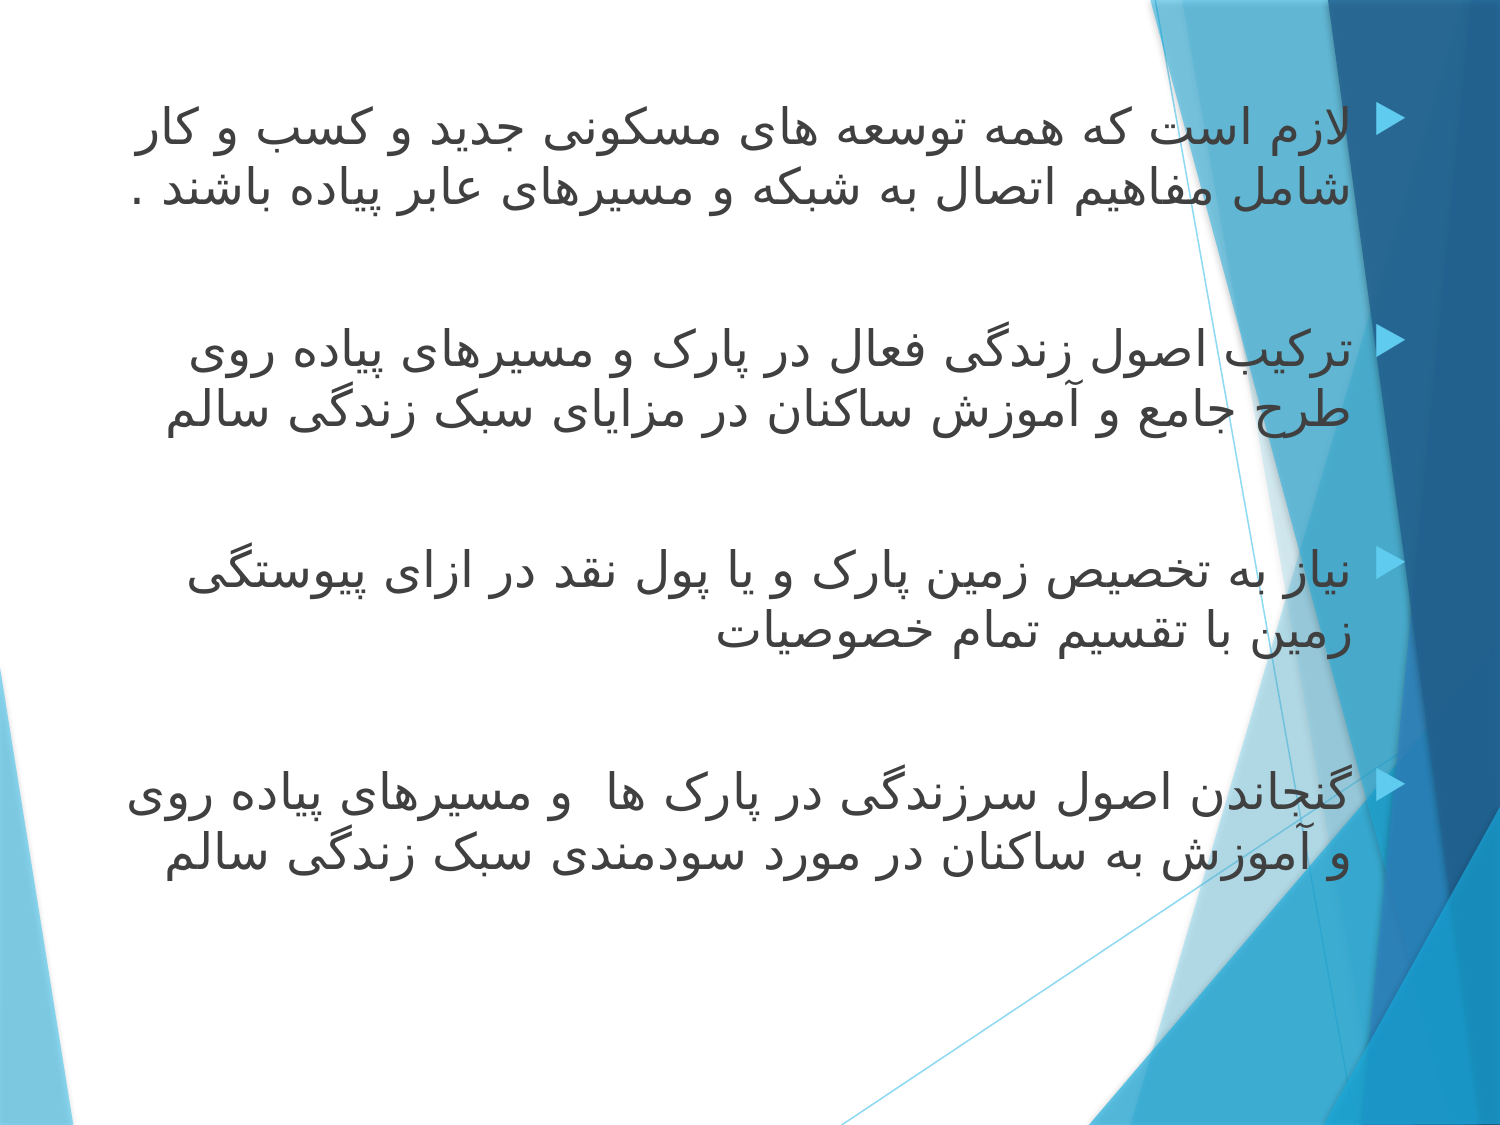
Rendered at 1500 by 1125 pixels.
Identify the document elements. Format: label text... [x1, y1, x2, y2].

list لازم است که همه توسعه های مسکونی جدید و کسب و کار شامل مفاهیم اتصال به شبکه و مسیرهای عابر پیاده باشند . ترکیب اصول زندگی فعال در پارک و مسیرهای پیاده روی طرح جامع و آموزش ساکنان در مزایای سبک زندگی سالم نیاز به تخصیص زمین پارک و یا پول نقد در ازای پیوستگی زمین با تقسیم تمام خصوصیات گنجاندن اصول سرزندگی در پارک ها و مسیرهای پیاده روی و آموزش به ساکنان در مورد سودمندی سبک زندگی سالم [82, 86, 1425, 965]
